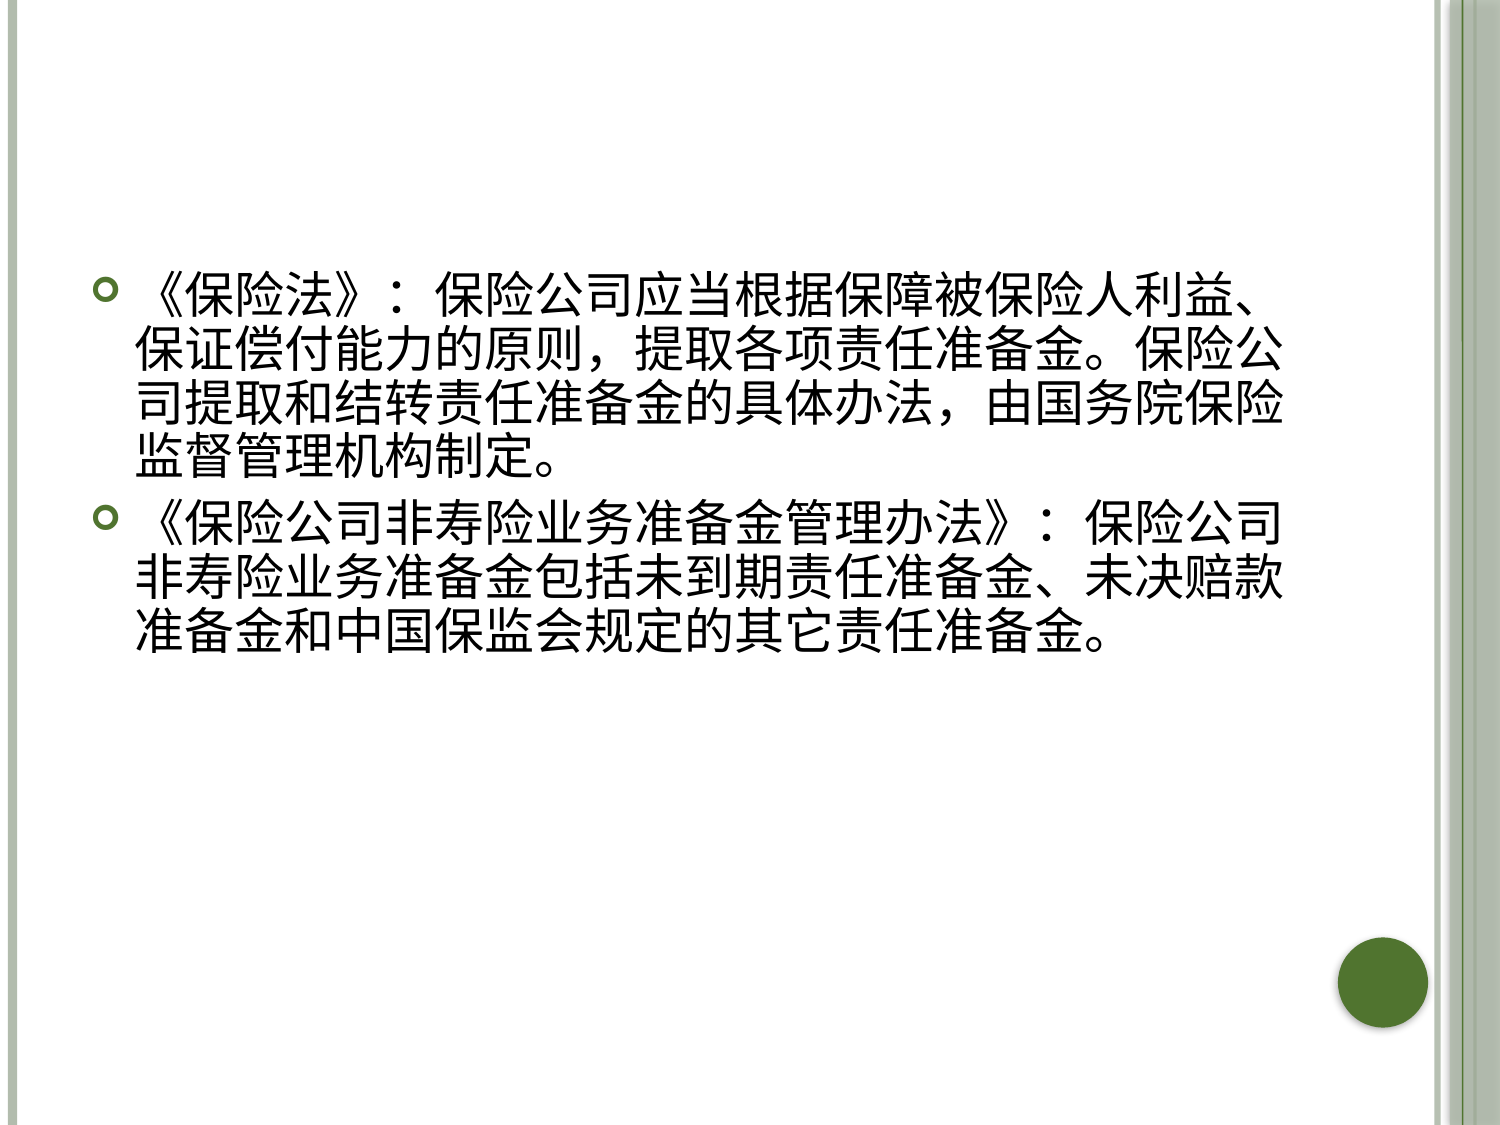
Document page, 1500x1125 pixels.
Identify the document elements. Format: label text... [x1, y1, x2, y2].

list 《保险法》：保险公司应当根据保障被保险人利益、保证偿付能力的原则，提取各项责任准备金。保险公司提取和结转责任准备金的具体办法，由国务院保险监督管理机构制定。 《保险公司非寿险业务准备金管理办法》：保险公司非寿险业务准备金包括未到期责任准备金、未决赔款准备金和中国保监会规定的其它责任准备金。 [74, 262, 1301, 1063]
